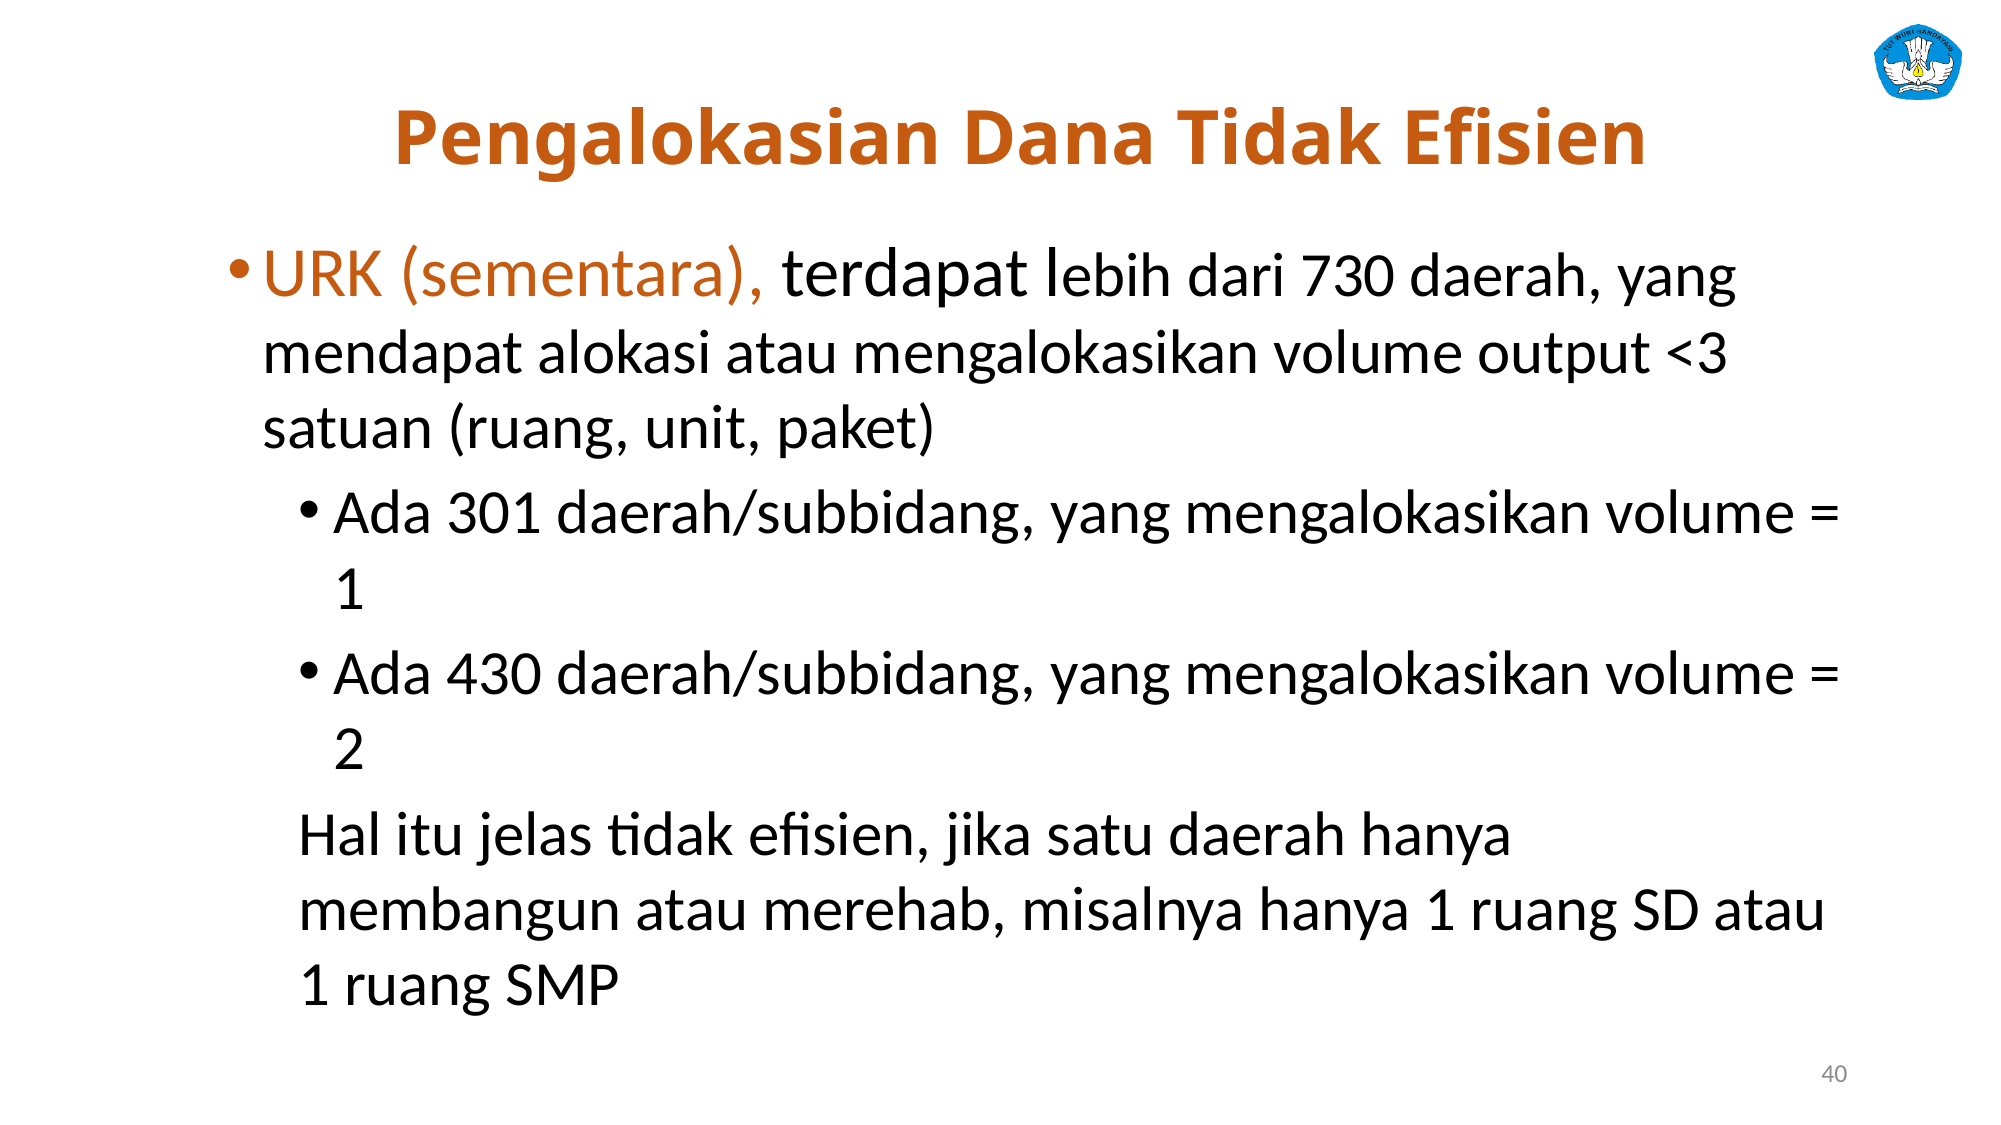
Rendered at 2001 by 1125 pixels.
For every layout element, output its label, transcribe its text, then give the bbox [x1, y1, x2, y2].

picture [1874, 61, 1902, 100]
picture [1884, 37, 1953, 92]
picture [1924, 24, 1962, 49]
slide_number 40 [1412, 1042, 1863, 1103]
title Pengalokasian Dana Tidak Efisien [278, 62, 1764, 218]
list URK (sementara), terdapat lebih dari 730 daerah, yang mendapat alokasi atau mengalokasikan volume output <3 satuan (ruang, unit, paket) Ada 301 daerah/subbidang, yang mengalokasikan volume = 1 Ada 430 daerah/subbidang, yang mengalokasikan volume = 2 Hal itu jelas tidak efisien, jika satu daerah hanya membangun atau merehab, misalnya hanya 1 ruang SD atau 1 ruang SMP [212, 218, 1859, 1030]
picture [1874, 24, 1913, 51]
picture [1934, 67, 1962, 100]
